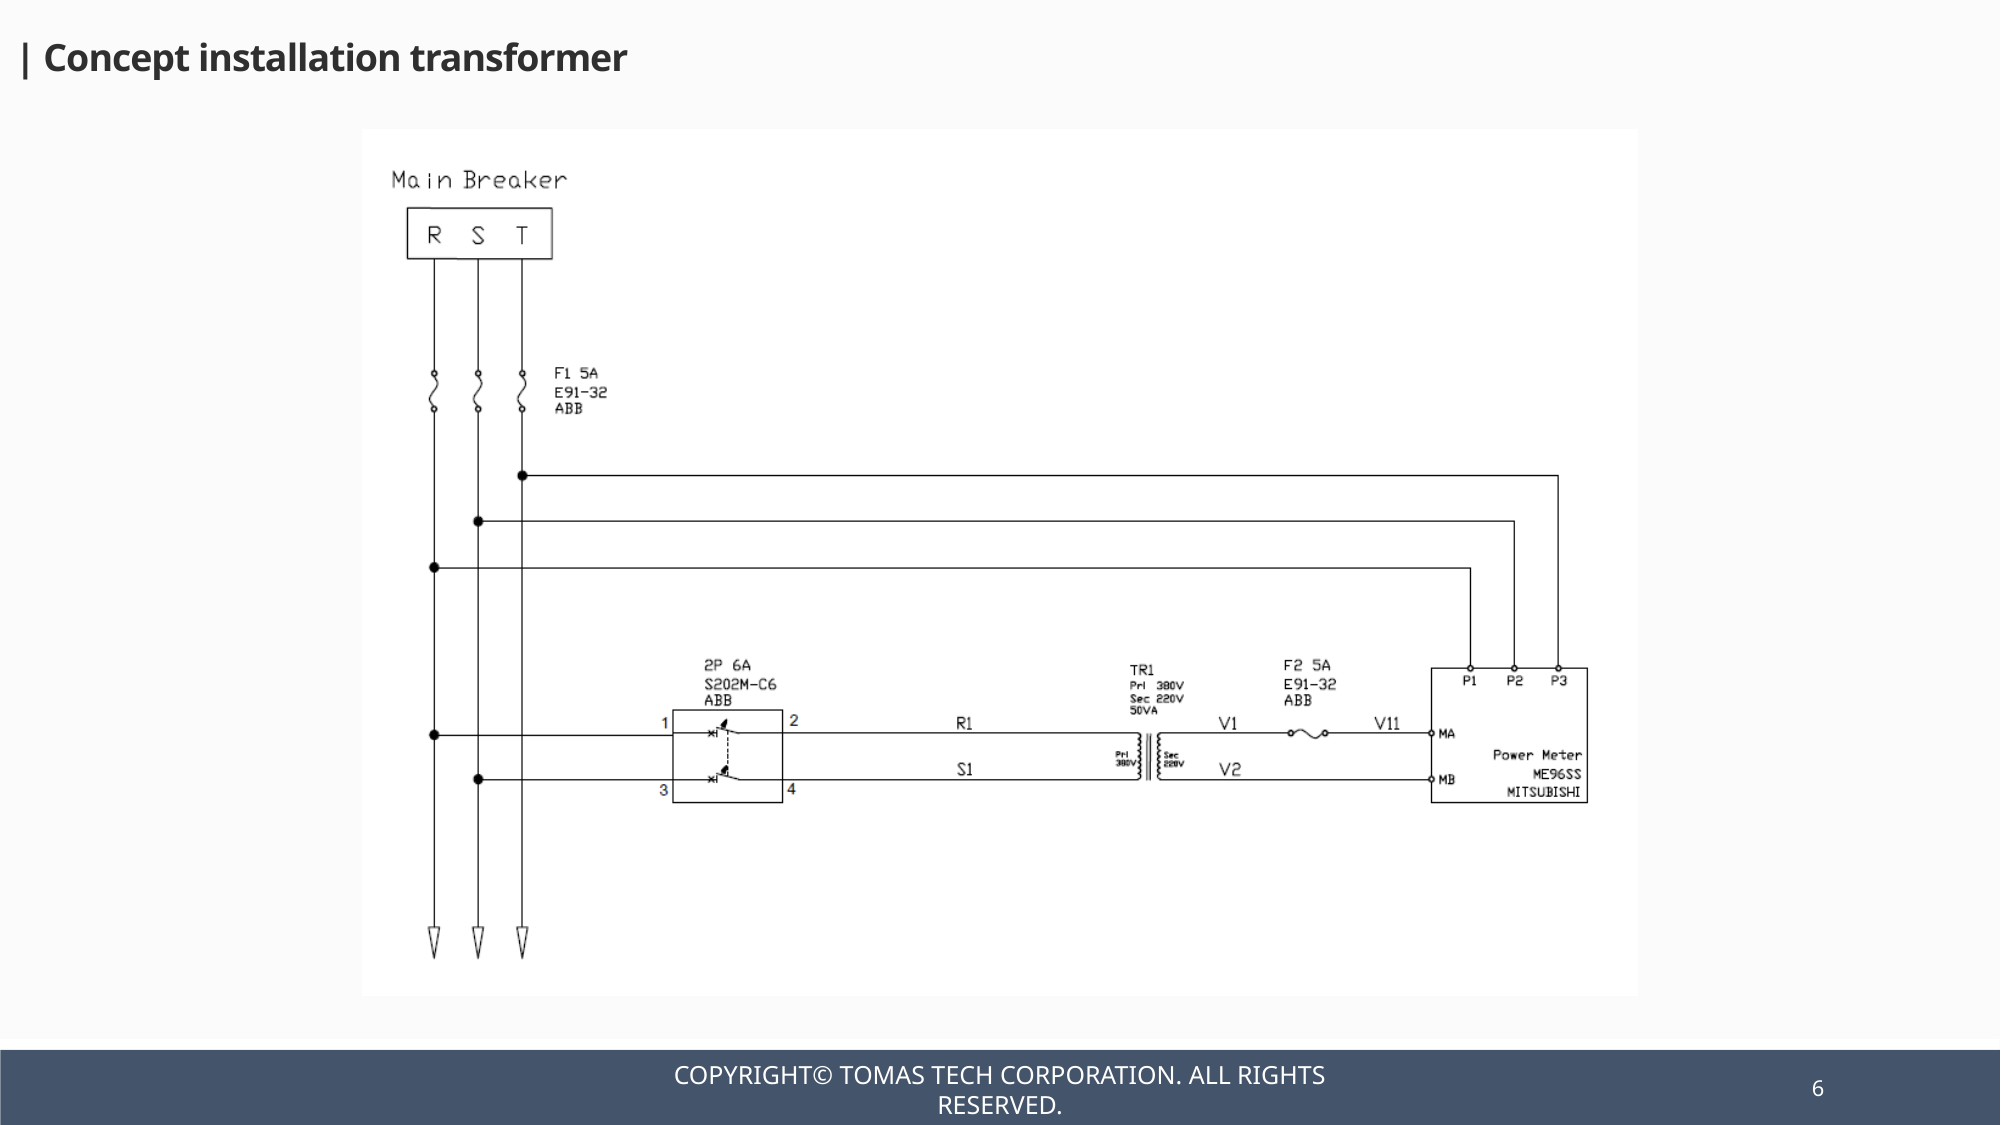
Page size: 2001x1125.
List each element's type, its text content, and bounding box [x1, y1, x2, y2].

footer Copyright© TOMAS TECH CORPORATION. All rights reserved. [604, 1059, 1396, 1120]
picture [361, 129, 1638, 996]
slide_number 6 [1624, 1059, 1840, 1120]
text_box | Concept installation transformer [0, 30, 1940, 87]
